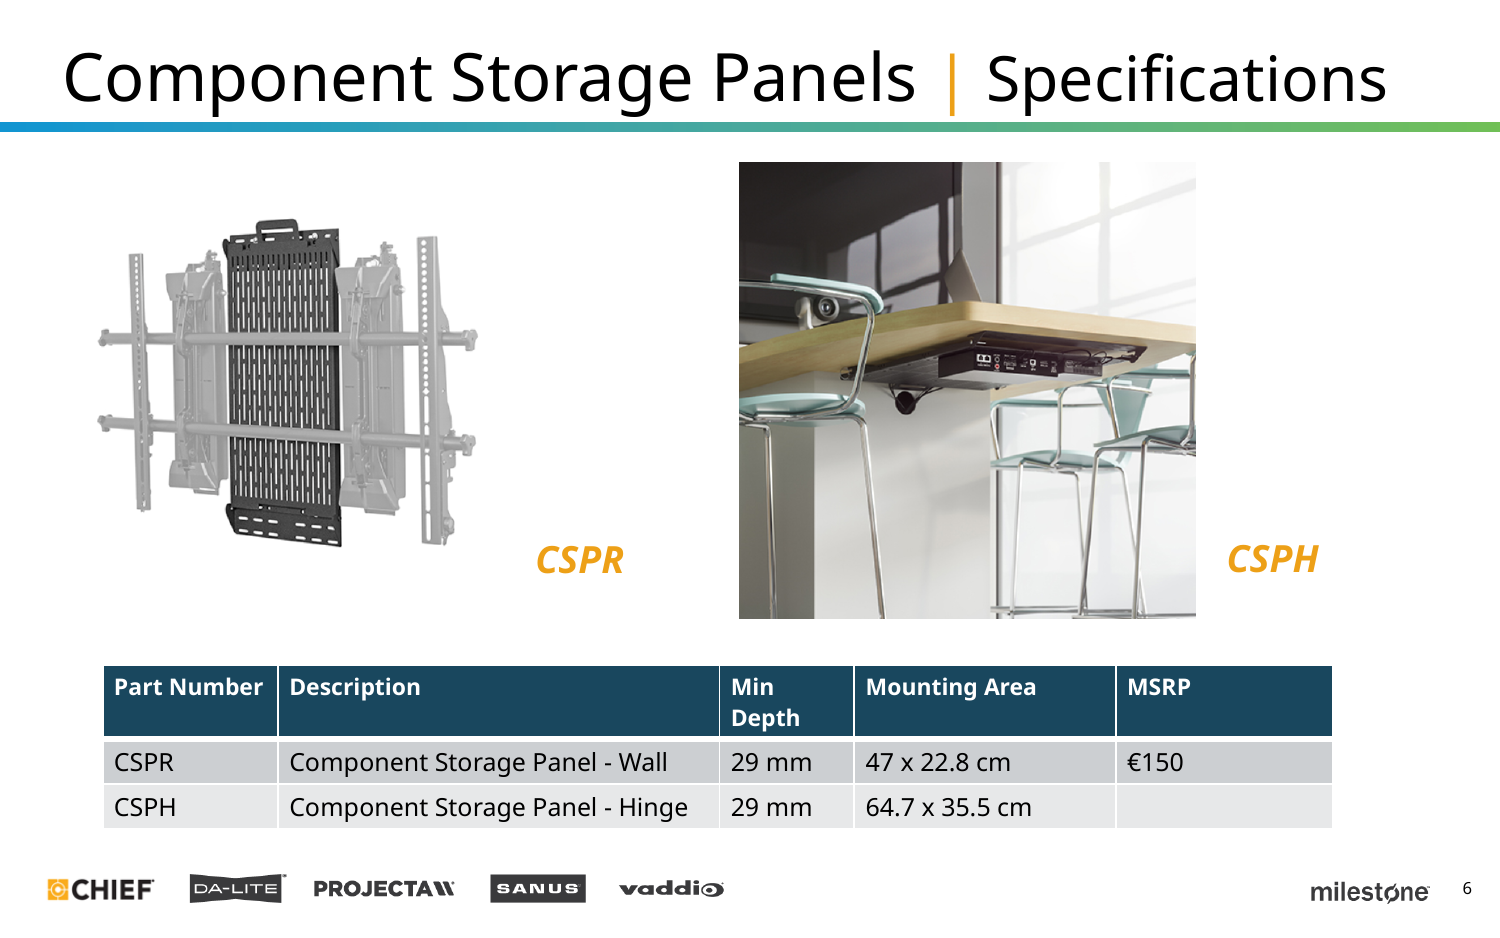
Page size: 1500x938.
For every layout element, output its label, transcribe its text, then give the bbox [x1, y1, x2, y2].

picture [309, 871, 459, 906]
picture [77, 203, 485, 555]
list Component Storage Panels | Specifications [47, 27, 1432, 110]
table_cell 29 mm [720, 742, 853, 783]
table_cell 47 x 22.8 cm [855, 742, 1115, 783]
table_header MSRP [1117, 666, 1332, 736]
table_cell 64.7 x 35.5 cm [855, 785, 1115, 828]
table_cell Component Storage Panel - Hinge [279, 785, 719, 828]
picture [1308, 870, 1432, 906]
table_cell €150 [1117, 742, 1332, 783]
table_header Min Depth [720, 666, 853, 736]
picture [29, 860, 176, 920]
table_header Part Number [104, 666, 277, 736]
table_header Description [279, 666, 719, 736]
table_cell [1117, 785, 1332, 828]
table_cell Component Storage Panel - Wall [279, 742, 719, 783]
text_box CSPR [520, 528, 639, 589]
picture [178, 871, 296, 906]
table_header Mounting Area [855, 666, 1115, 736]
table_cell 29 mm [720, 785, 853, 828]
table_cell CSPR [104, 742, 277, 783]
text_box CSPH [1211, 528, 1334, 588]
picture [485, 871, 590, 906]
table_cell CSPH [104, 785, 277, 828]
picture [739, 162, 1196, 620]
picture [0, 122, 1500, 132]
picture [617, 871, 726, 906]
